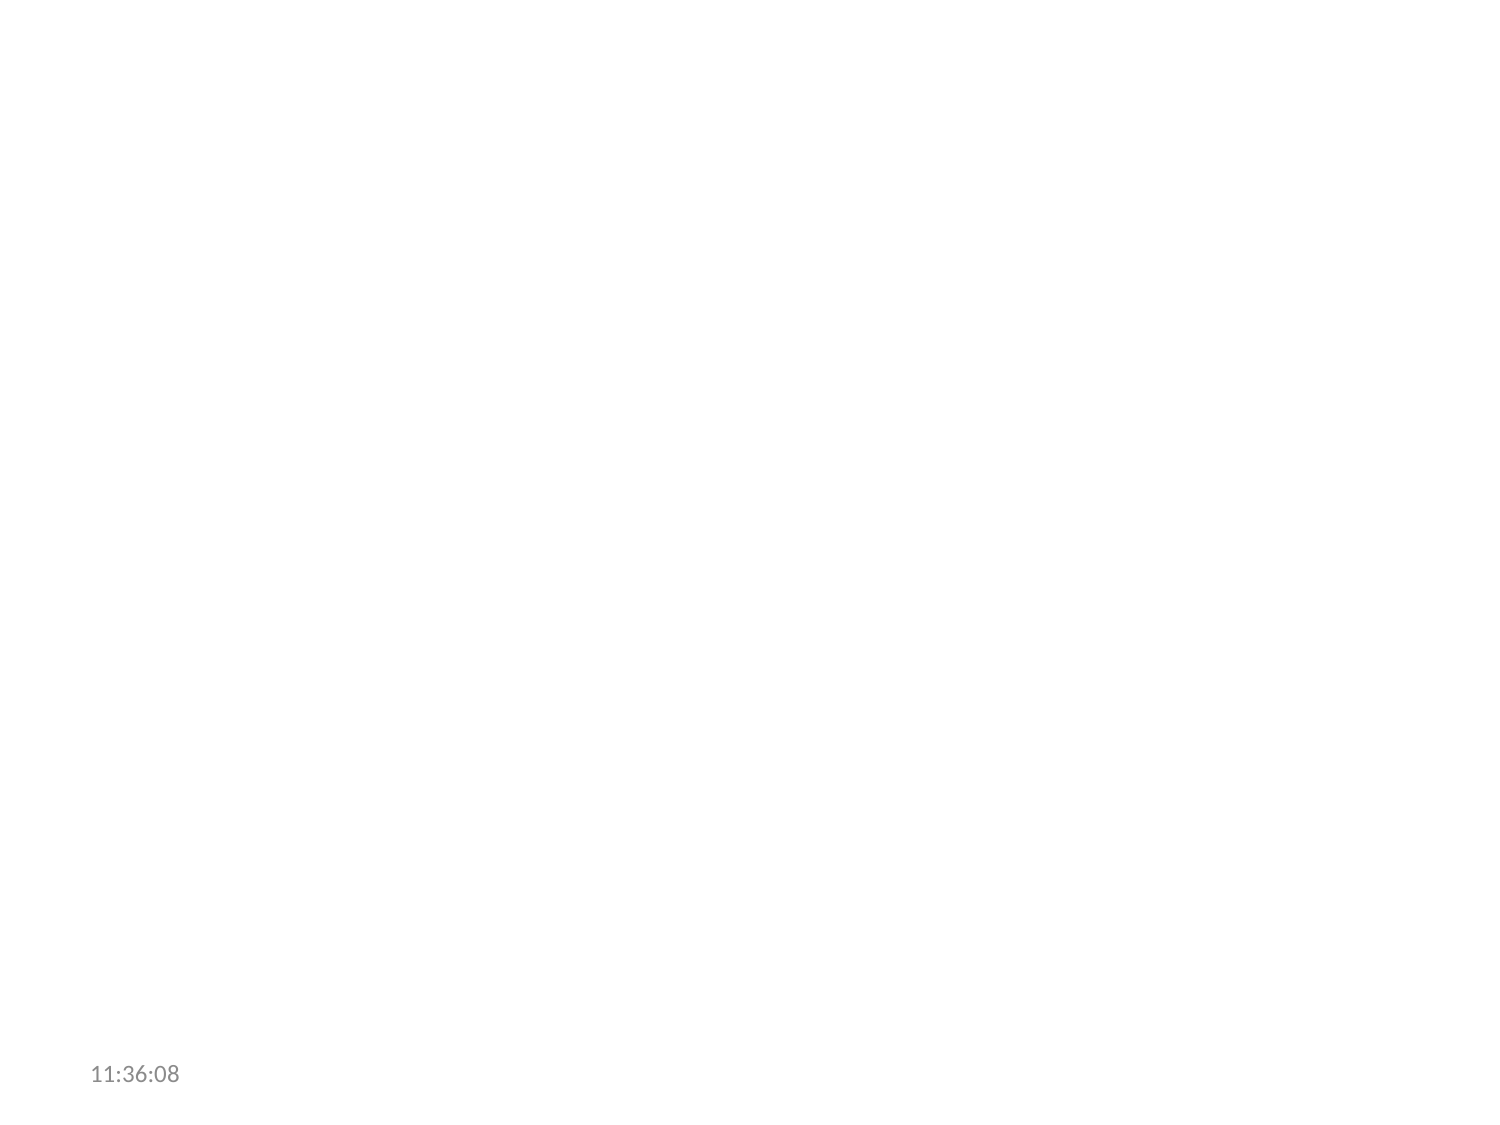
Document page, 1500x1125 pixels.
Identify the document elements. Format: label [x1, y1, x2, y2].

slide_number [75, 1042, 425, 1103]
